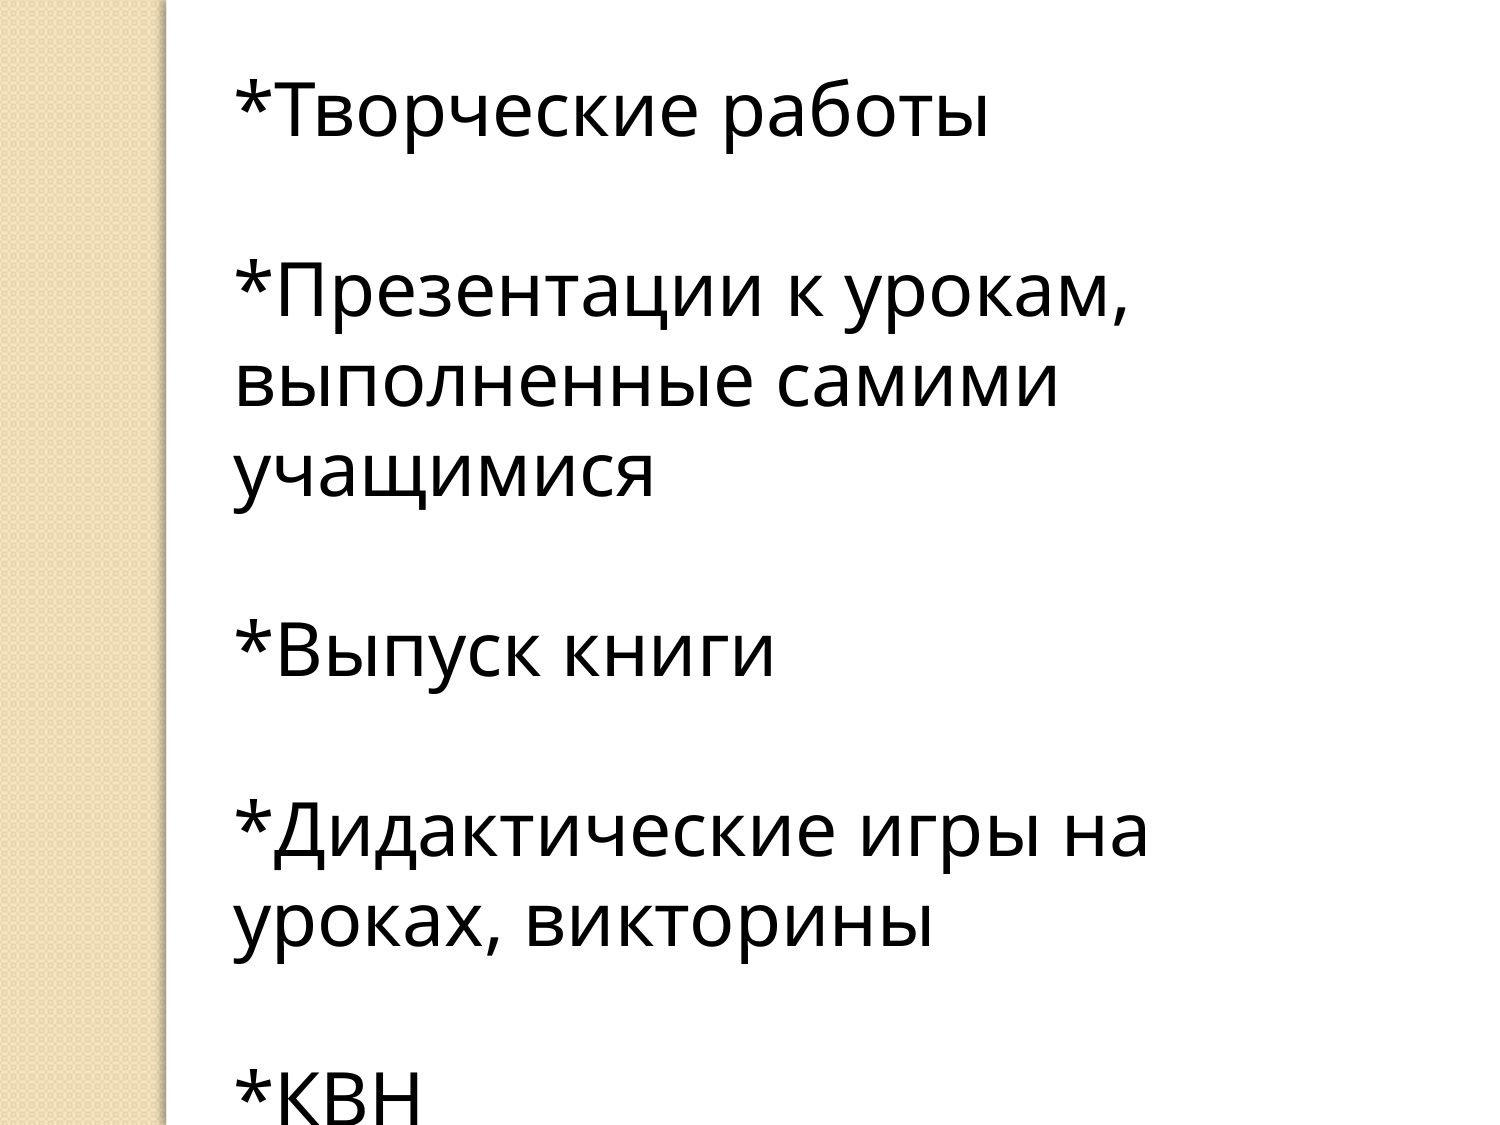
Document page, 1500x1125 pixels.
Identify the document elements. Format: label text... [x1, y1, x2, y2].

text_box *Творческие работы *Презентации к урокам, выполненные самими учащимися *Выпуск книги *Дидактические игры на уроках, викторины *КВН [218, 54, 1400, 1125]
